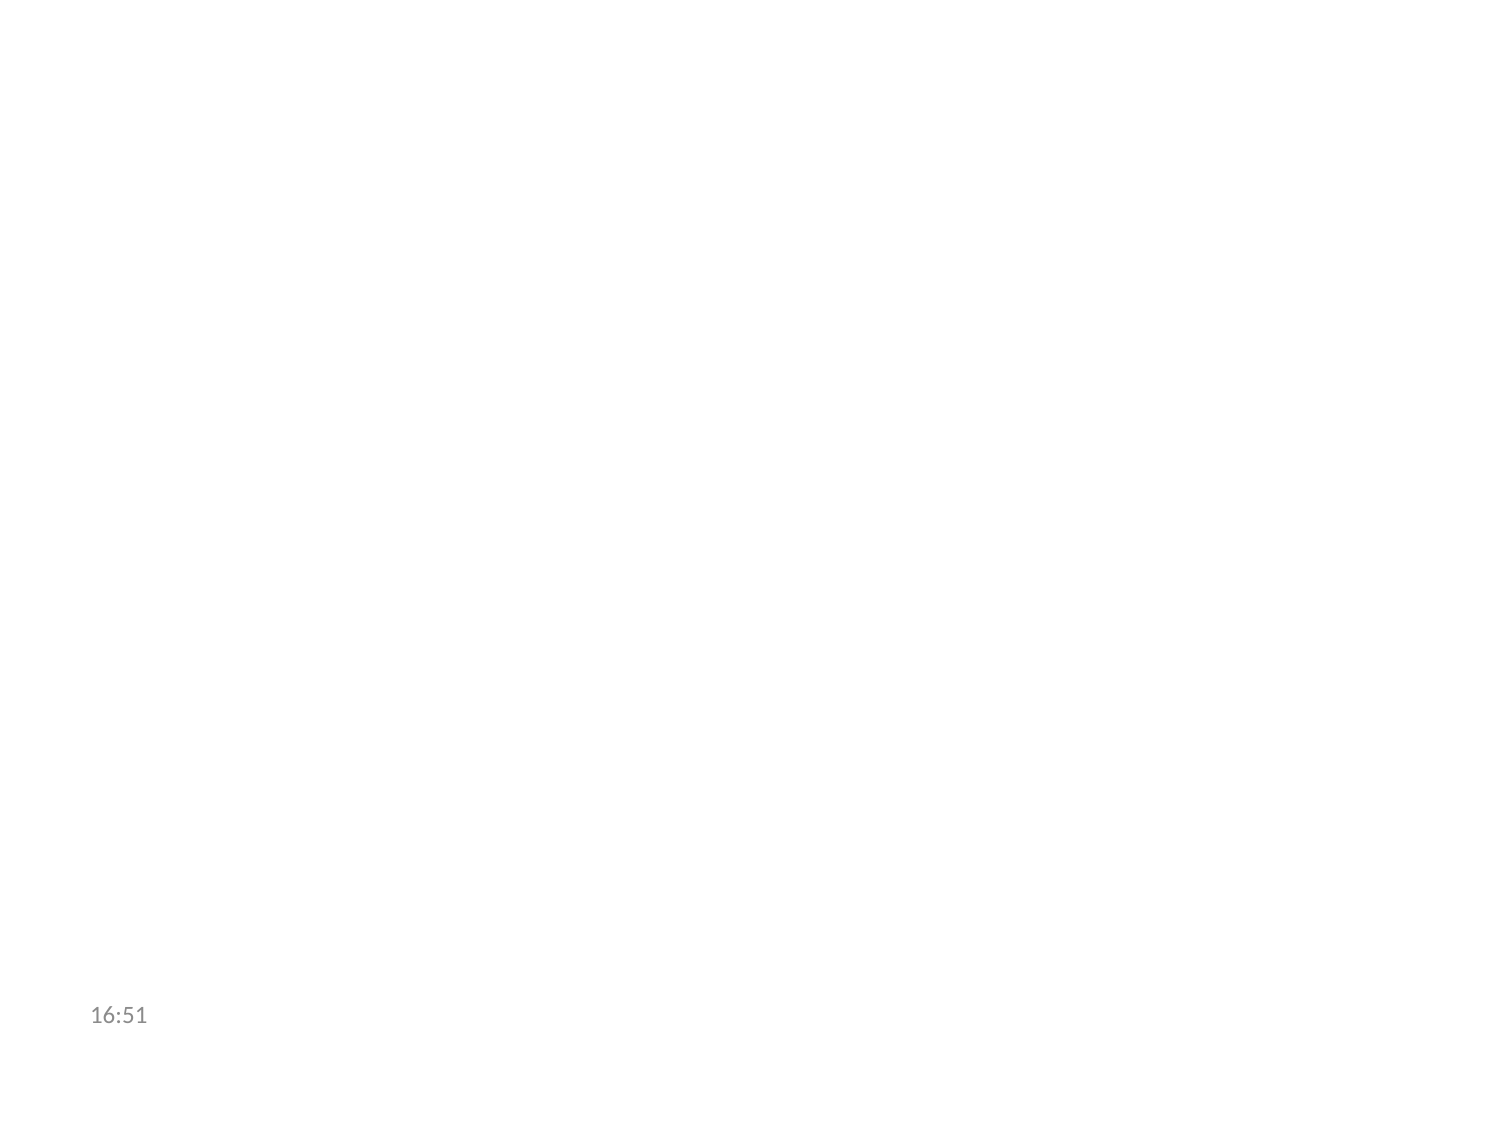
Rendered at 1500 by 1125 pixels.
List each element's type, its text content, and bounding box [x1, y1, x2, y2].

text_box 15:35 [75, 983, 425, 1044]
